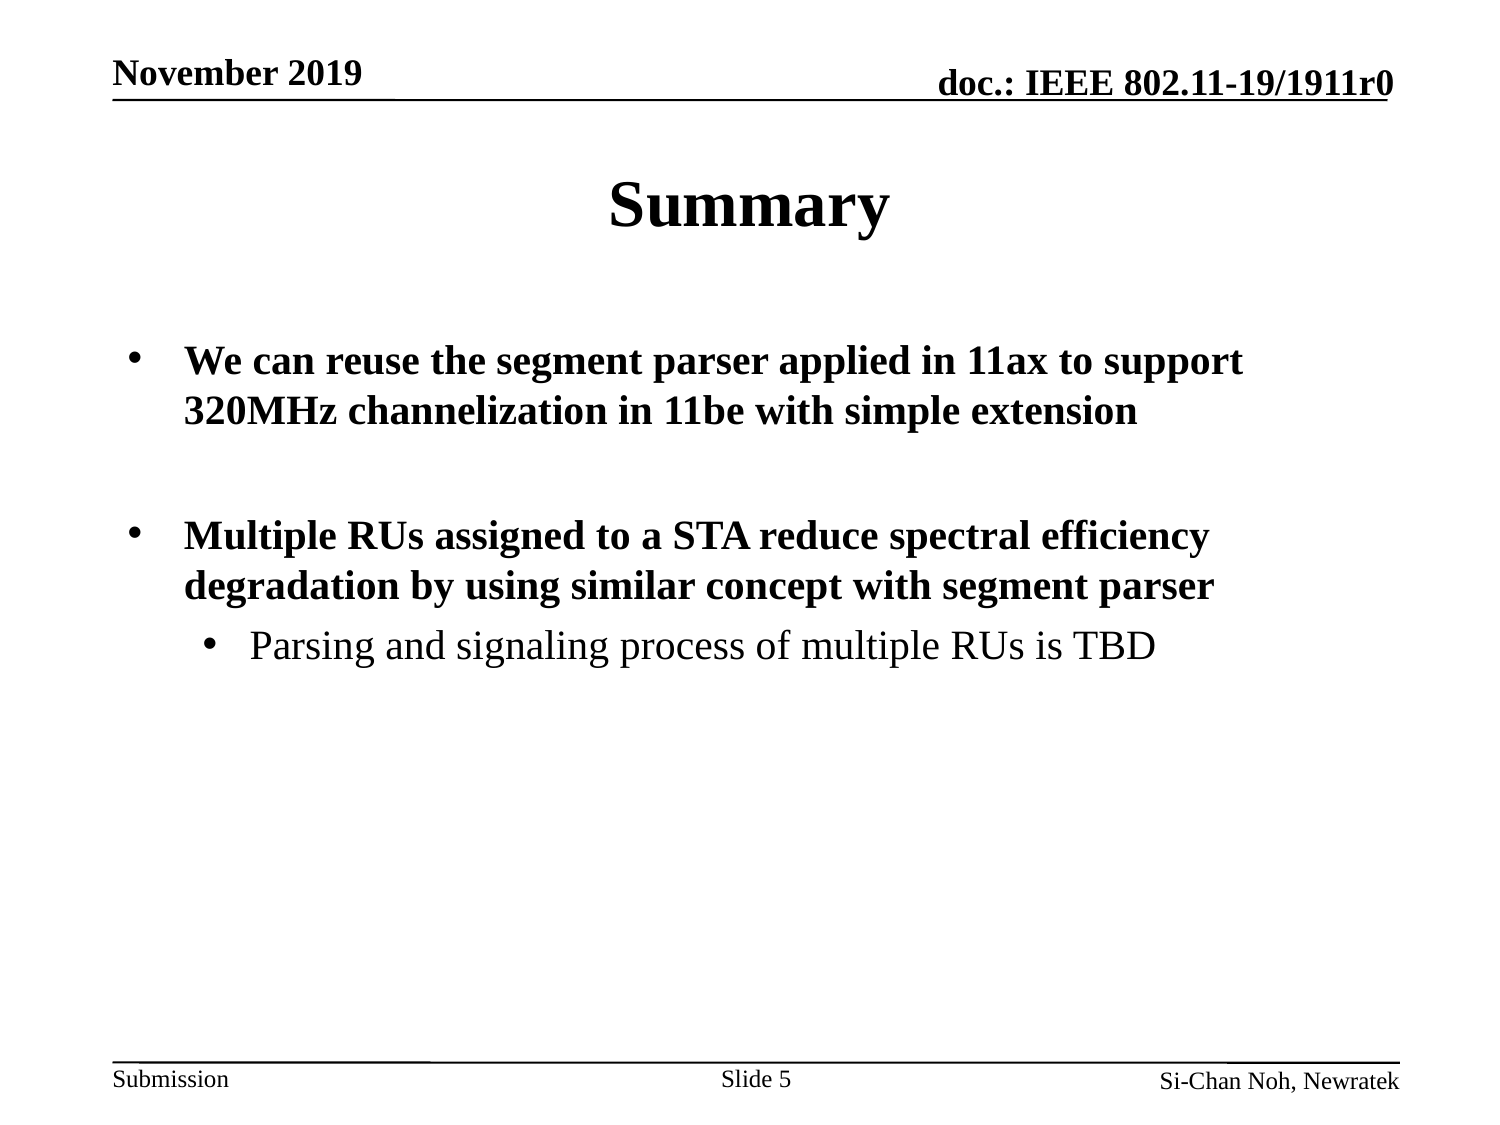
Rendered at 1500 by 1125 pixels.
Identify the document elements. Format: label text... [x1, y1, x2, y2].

title Summary [112, 112, 1388, 288]
slide_number Slide 5 [712, 1061, 800, 1123]
list We can reuse the segment parser applied in 11ax to support 320MHz channelization in 11be with simple extension Multiple RUs assigned to a STA reduce spectral efficiency degradation by using similar concept with segment parser Parsing and signaling process of multiple RUs is TBD [112, 324, 1388, 1051]
footer Yujin Noh, Newracom [878, 1062, 1402, 1092]
